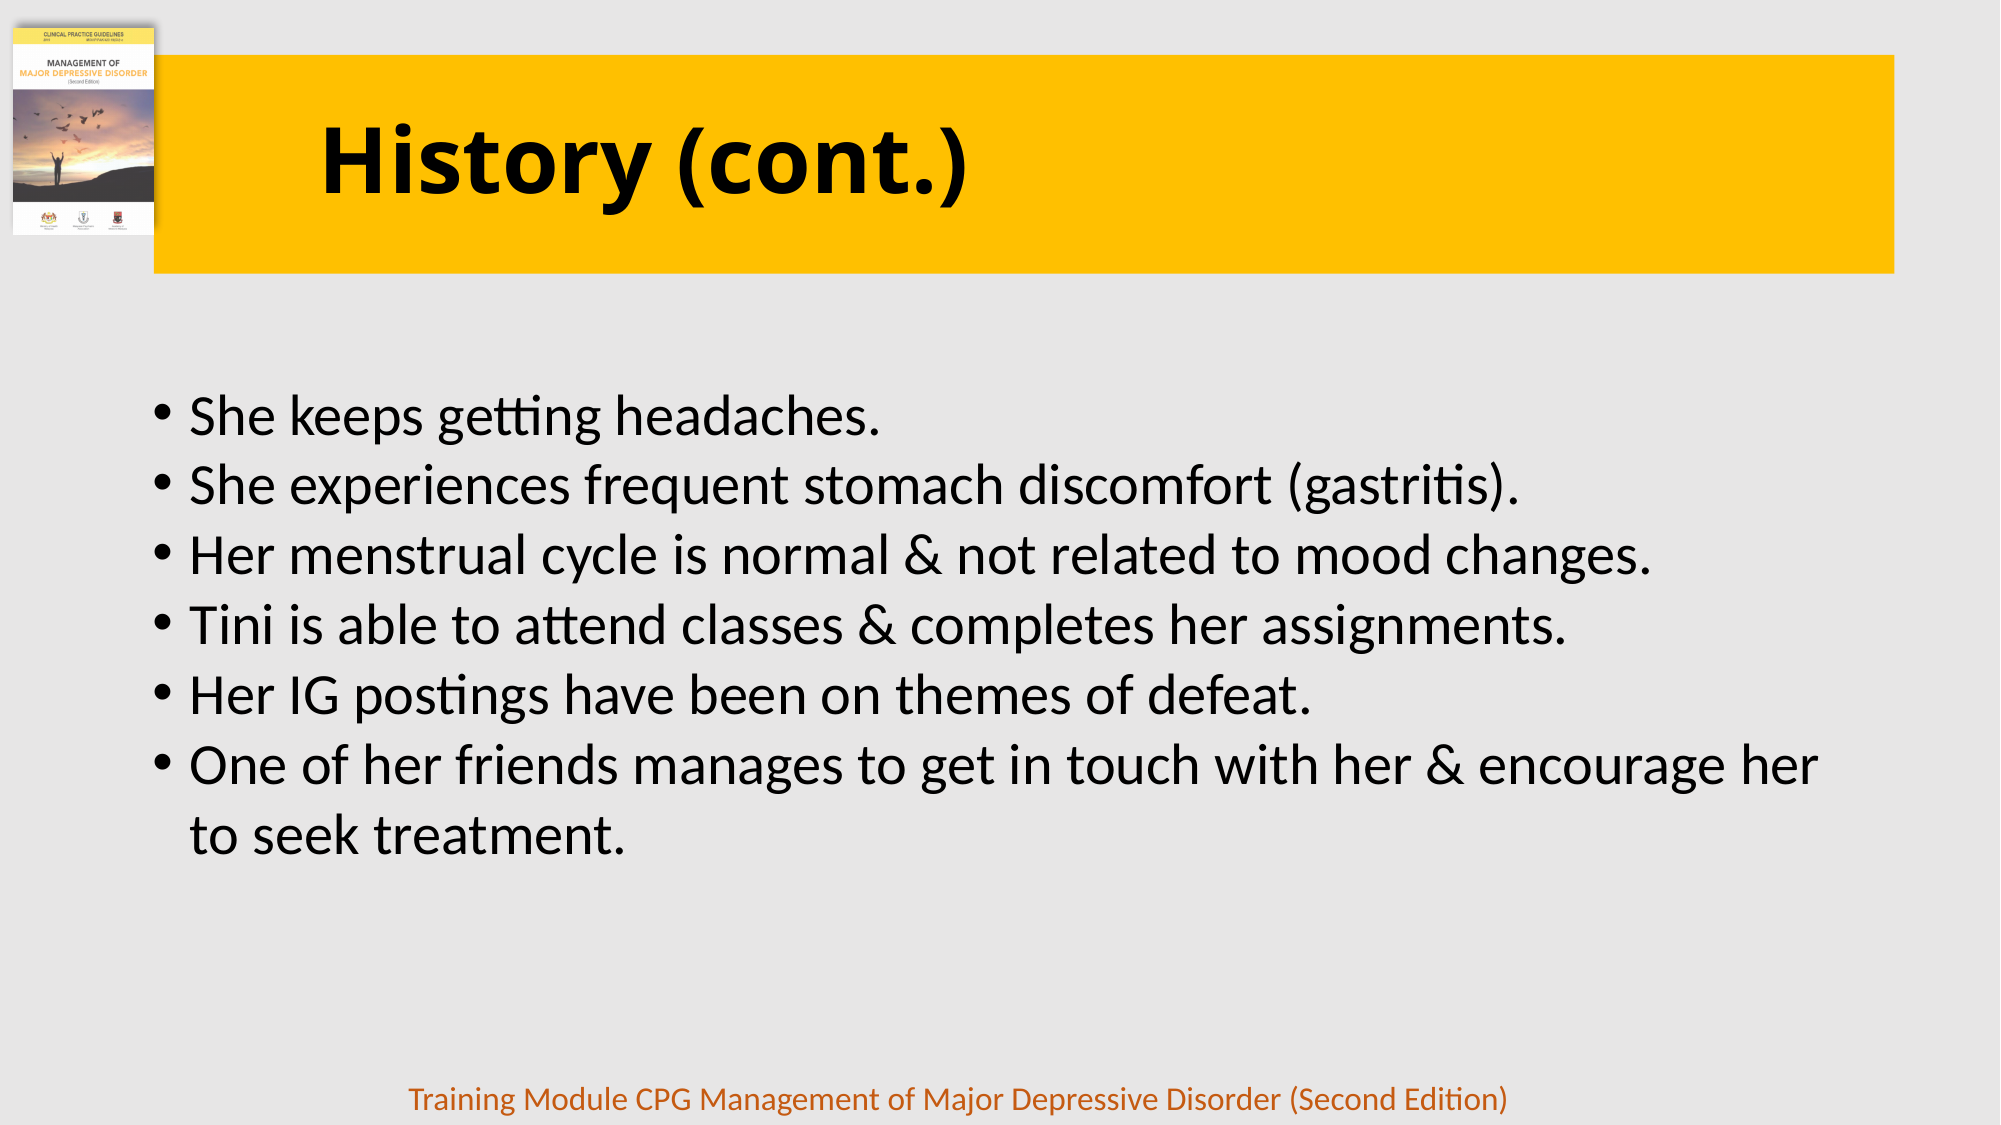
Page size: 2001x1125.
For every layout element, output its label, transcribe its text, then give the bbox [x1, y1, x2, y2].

picture [13, 28, 154, 235]
list She keeps getting headaches. She experiences frequent stomach discomfort (gastritis). Her menstrual cycle is normal & not related to mood changes. Tini is able to attend classes & completes her assignments. Her IG postings have been on themes of defeat. One of her friends manages to get in touch with her & encourage her to seek treatment. [137, 299, 1863, 1014]
text_box Training Module CPG Management of Major Depressive Disorder (Second Edition) [393, 1069, 1775, 1125]
title History (cont.) [153, 54, 1895, 274]
